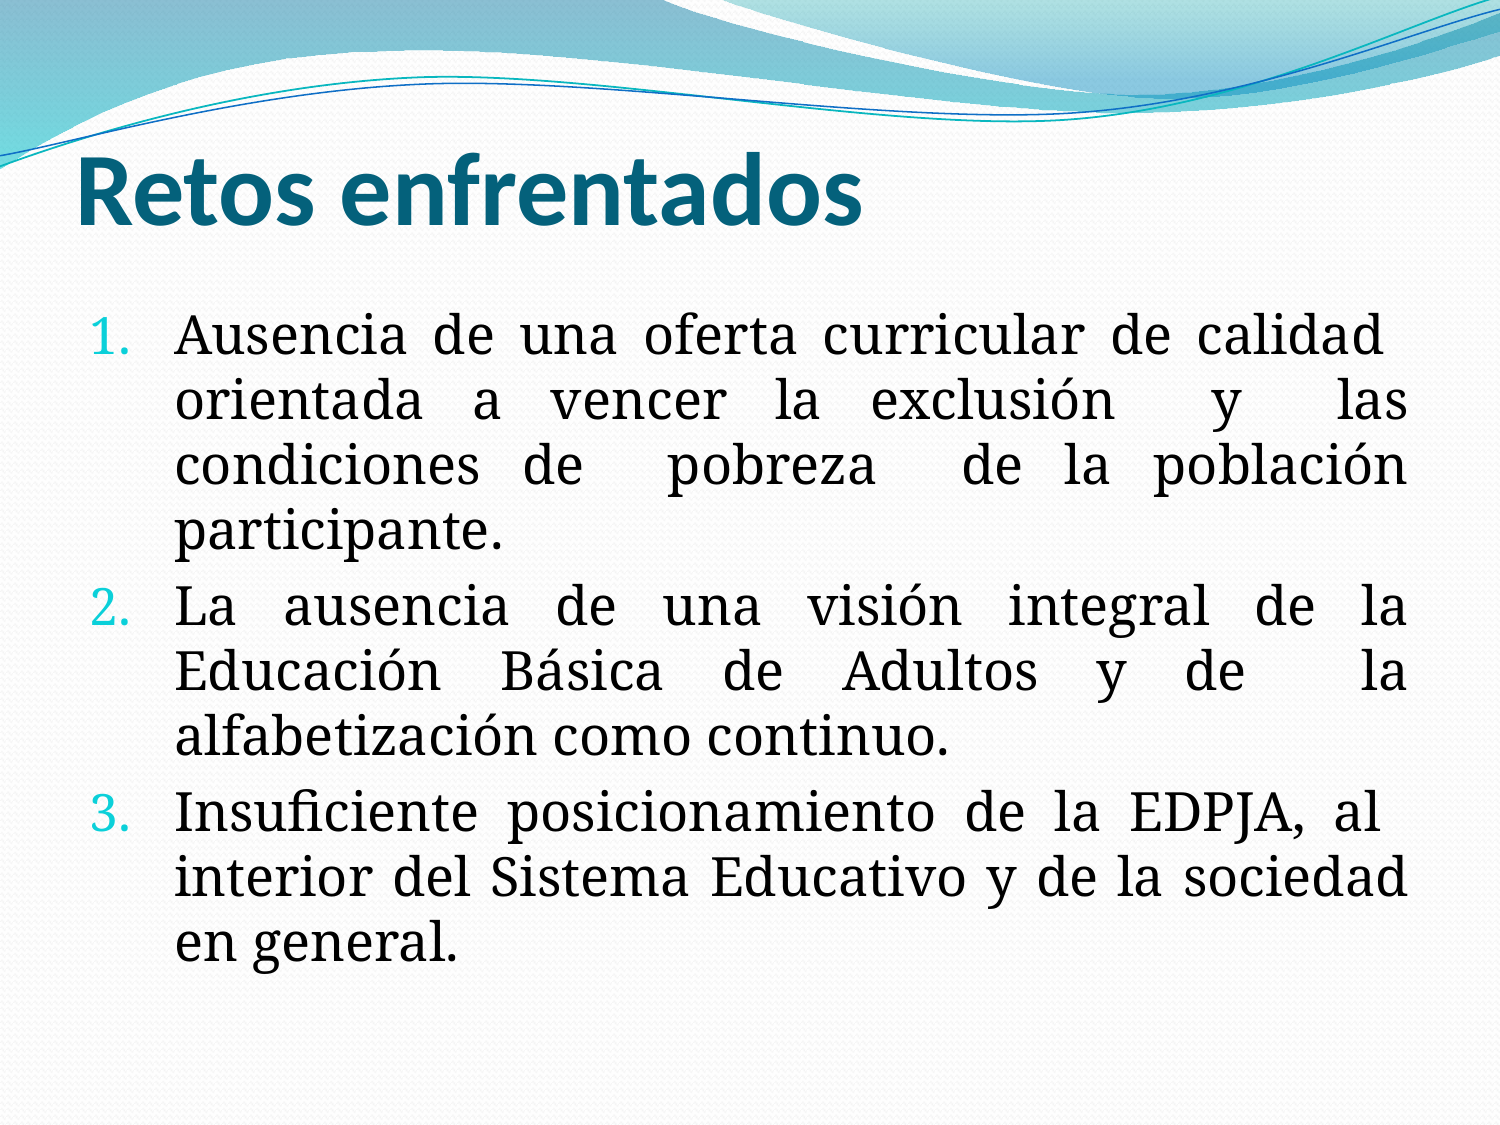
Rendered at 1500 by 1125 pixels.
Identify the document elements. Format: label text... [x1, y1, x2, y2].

list Ausencia de una oferta curricular de calidad orientada a vencer la exclusión y las condiciones de pobreza de la población participante. La ausencia de una visión integral de la Educación Básica de Adultos y de la alfabetización como continuo. Insuficiente posicionamiento de la EDPJA, al interior del Sistema Educativo y de la sociedad en general. [75, 292, 1425, 1013]
title Retos enfrentados [75, 58, 1425, 247]
